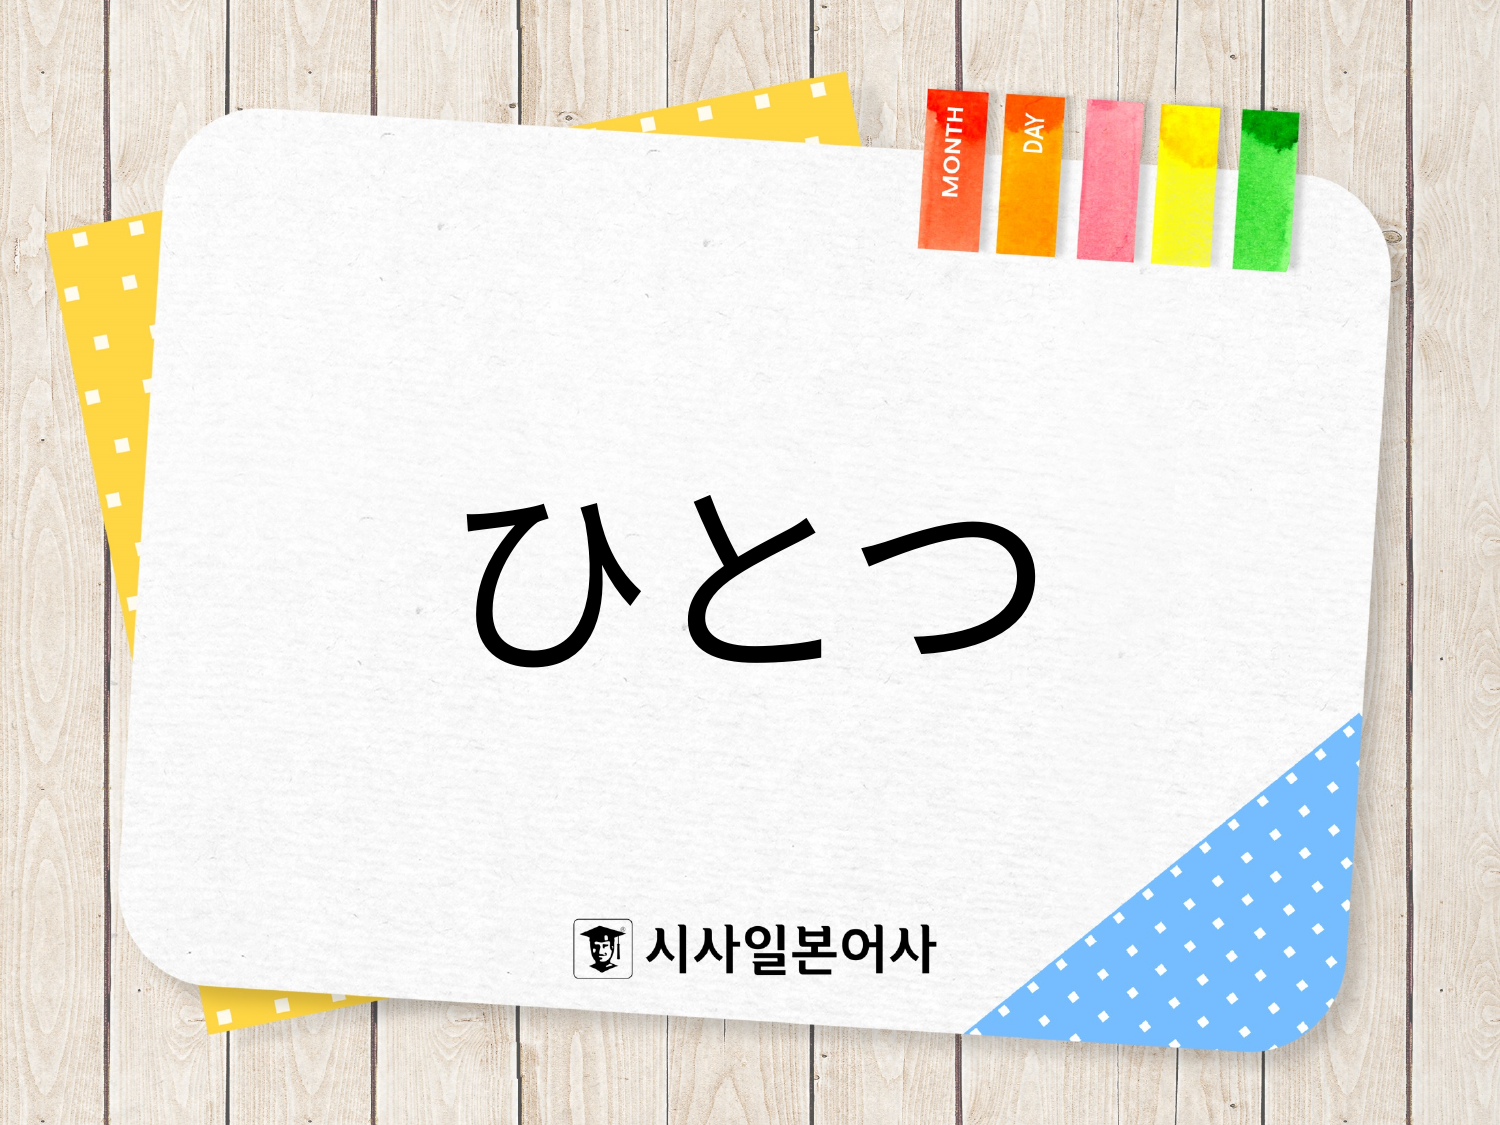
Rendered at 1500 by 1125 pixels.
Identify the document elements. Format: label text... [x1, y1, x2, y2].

picture [0, 0, 1500, 1125]
title ひとつ [75, 338, 1425, 811]
